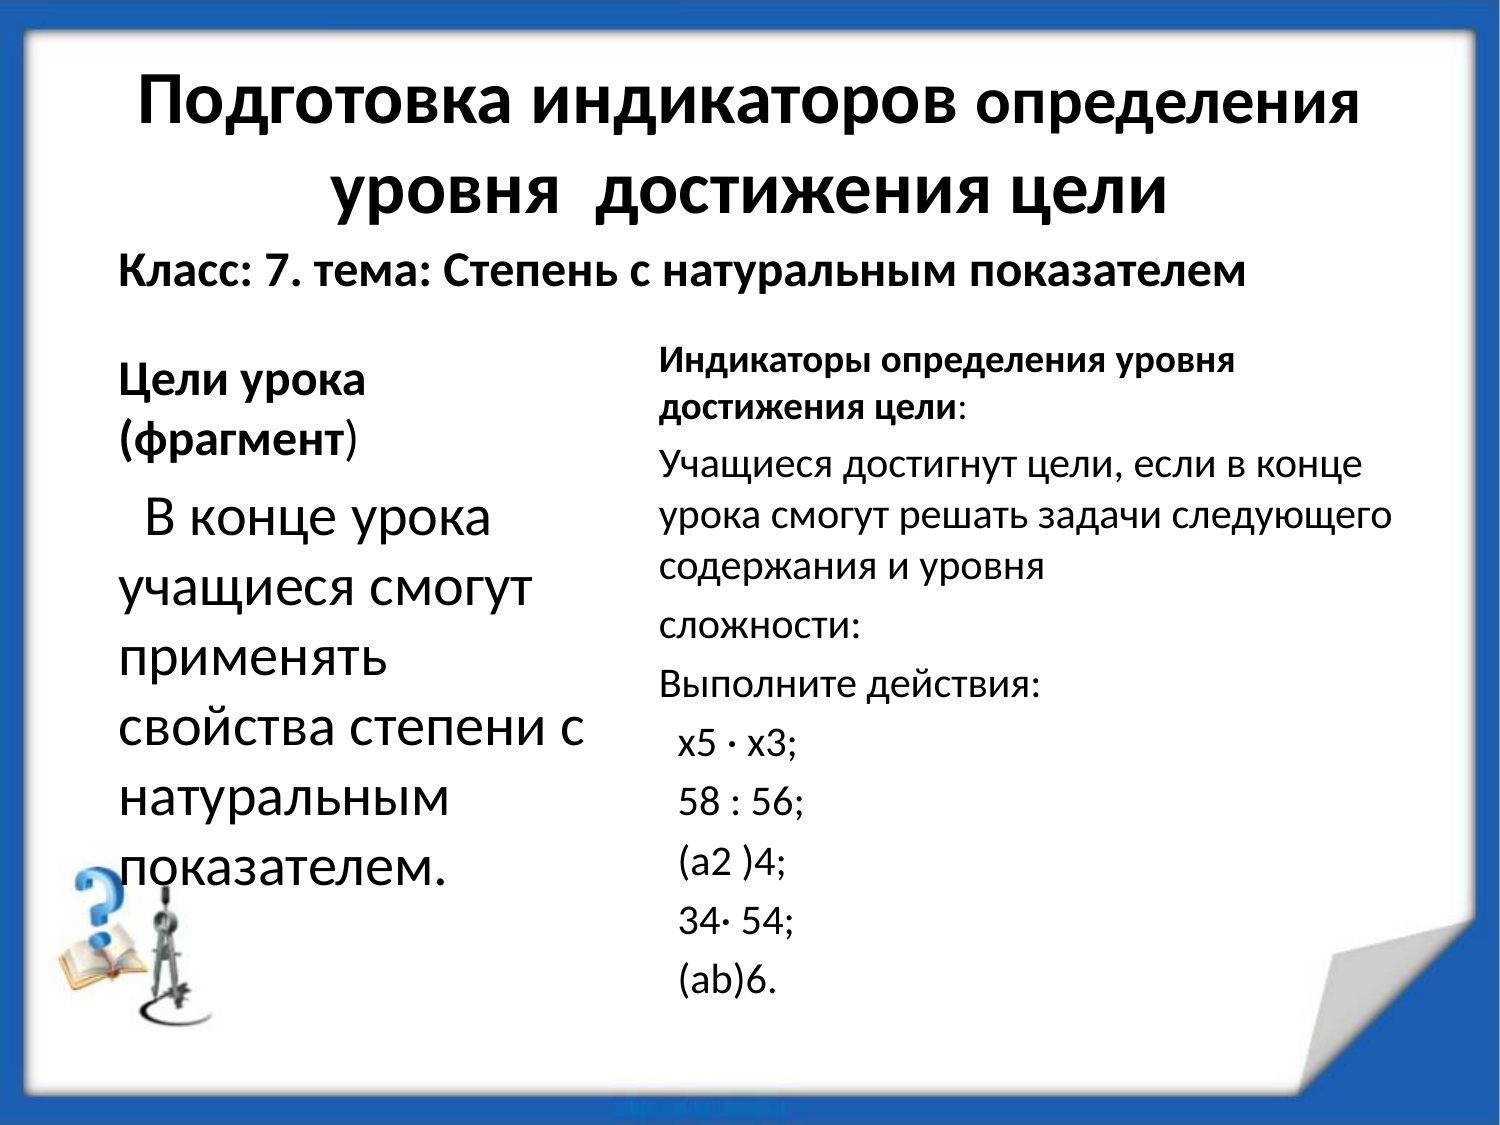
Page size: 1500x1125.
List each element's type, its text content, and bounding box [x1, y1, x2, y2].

picture [0, 0, 1500, 1125]
list Индикаторы определения уровня достижения цели: Учащиеся достигнут цели, если в конце урока смогут решать задачи следующего содержания и уровня сложности: Выполните действия: х5 · х3; 58 : 56; (а2 )4; 34· 54; (аb)6. [643, 326, 1436, 1016]
list Класс: 7. тема: Степень с натуральным показателем [103, 275, 1412, 374]
title Подготовка индикаторов определения уровня достижения цели [75, 45, 1425, 233]
list Цели урока (фрагмент) В конце урока учащиеся смогут применять свойства степени с натуральным показателем. [103, 338, 632, 1016]
